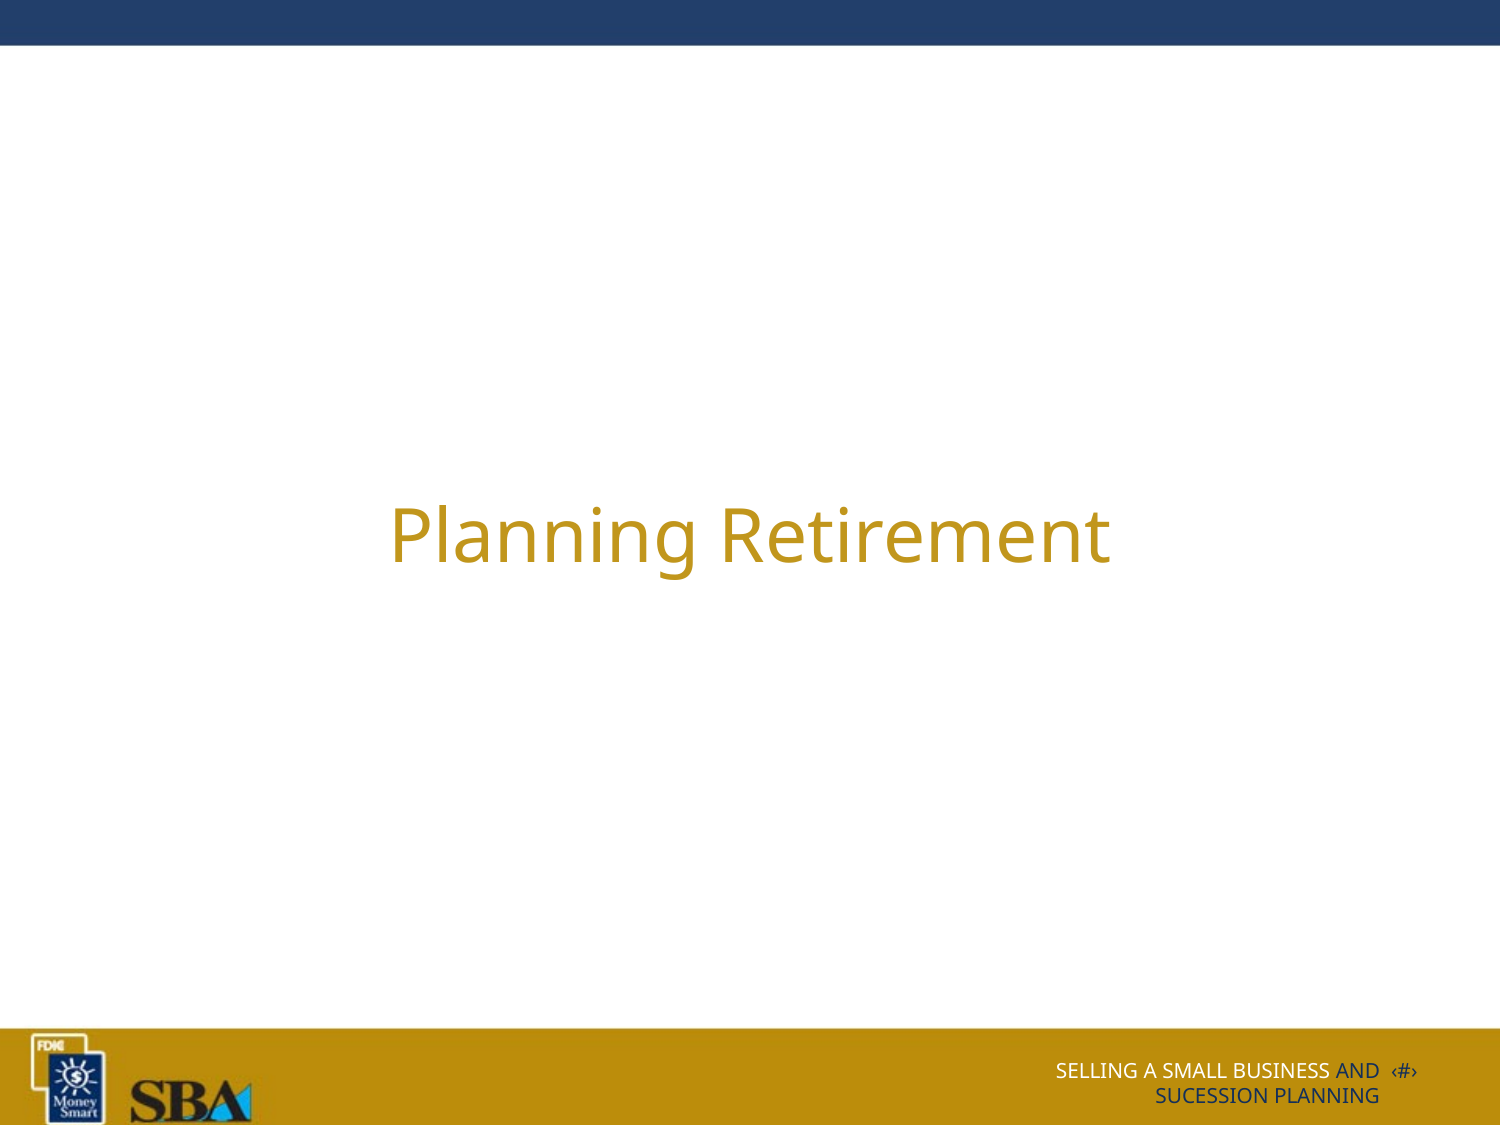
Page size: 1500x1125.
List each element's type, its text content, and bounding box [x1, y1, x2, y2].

picture [0, 0, 1500, 486]
title Planning Retirement [0, 486, 1500, 588]
picture [0, 588, 1500, 1125]
